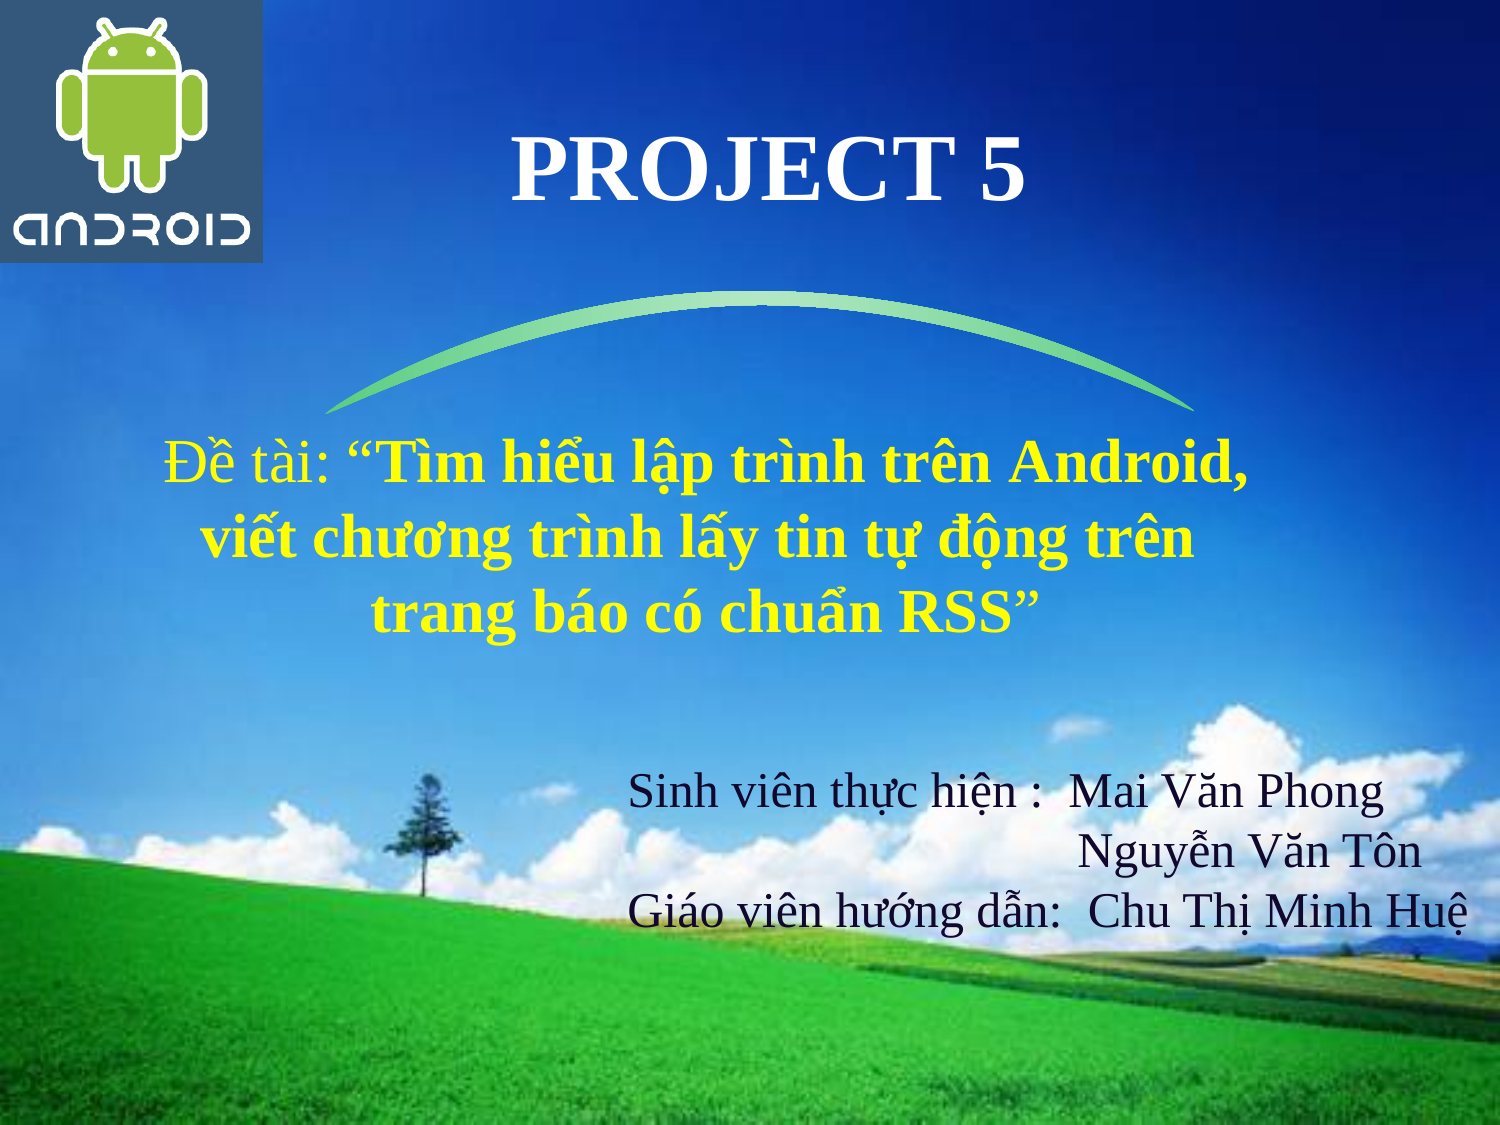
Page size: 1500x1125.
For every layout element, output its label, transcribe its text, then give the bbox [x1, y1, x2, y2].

title PROJECT 5 [266, 87, 1426, 238]
text_box Sinh viên thực hiện : Mai Văn Phong Nguyễn Văn Tôn Giáo viên hướng dẫn: Chu Thị Minh Huệ [612, 749, 1500, 945]
picture [0, 0, 1500, 1125]
subtitle Đề tài: “Tìm hiểu lập trình trên Android, viết chương trình lấy tin tự động trên trang báo có chuẩn RSS” [124, 412, 1288, 688]
text_box [325, 290, 1195, 415]
